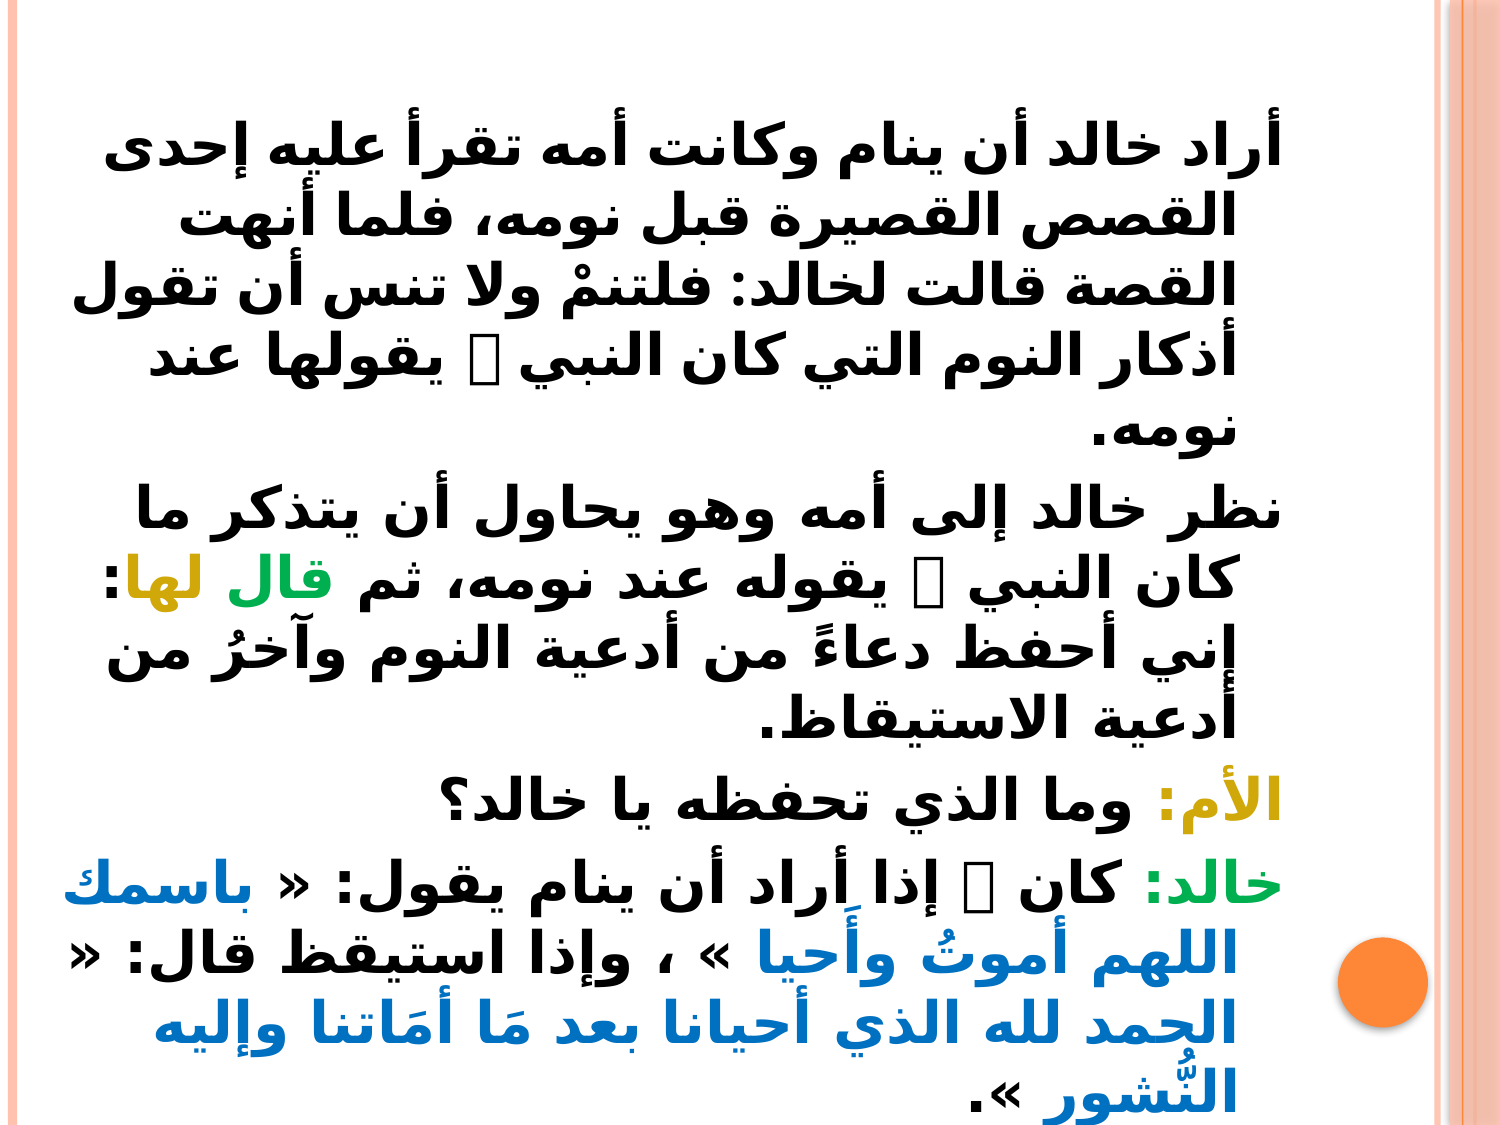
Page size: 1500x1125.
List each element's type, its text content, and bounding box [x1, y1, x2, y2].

list أراد خالد أن ينام وكانت أمه تقرأ عليه إحدى القصص القصيرة قبل نومه، فلما أنهت القصة قالت لخالد: فلتنمْ ولا تنس أن تقول أذكار النوم التي كان النبي  يقولها عند نومه. نظر خالد إلى أمه وهو يحاول أن يتذكر ما كان النبي  يقوله عند نومه، ثم قال لها: إني أحفظ دعاءً من أدعية النوم وآخرُ من أدعية الاستيقاظ. الأم: وما الذي تحفظه يا خالد؟ خالد: كان  إذا أراد أن ينام يقول: « باسمك اللهم أموتُ وأَحيا » ، وإذا استيقظ قال: « الحمد لله الذي أحيانا بعد مَا أمَاتنا وإليه النُّشور ». الأم: أحسنت يا خالد، فهذا الذِّكر يُعدّ من هدي النبي  عند النوم. [37, 99, 1300, 1062]
